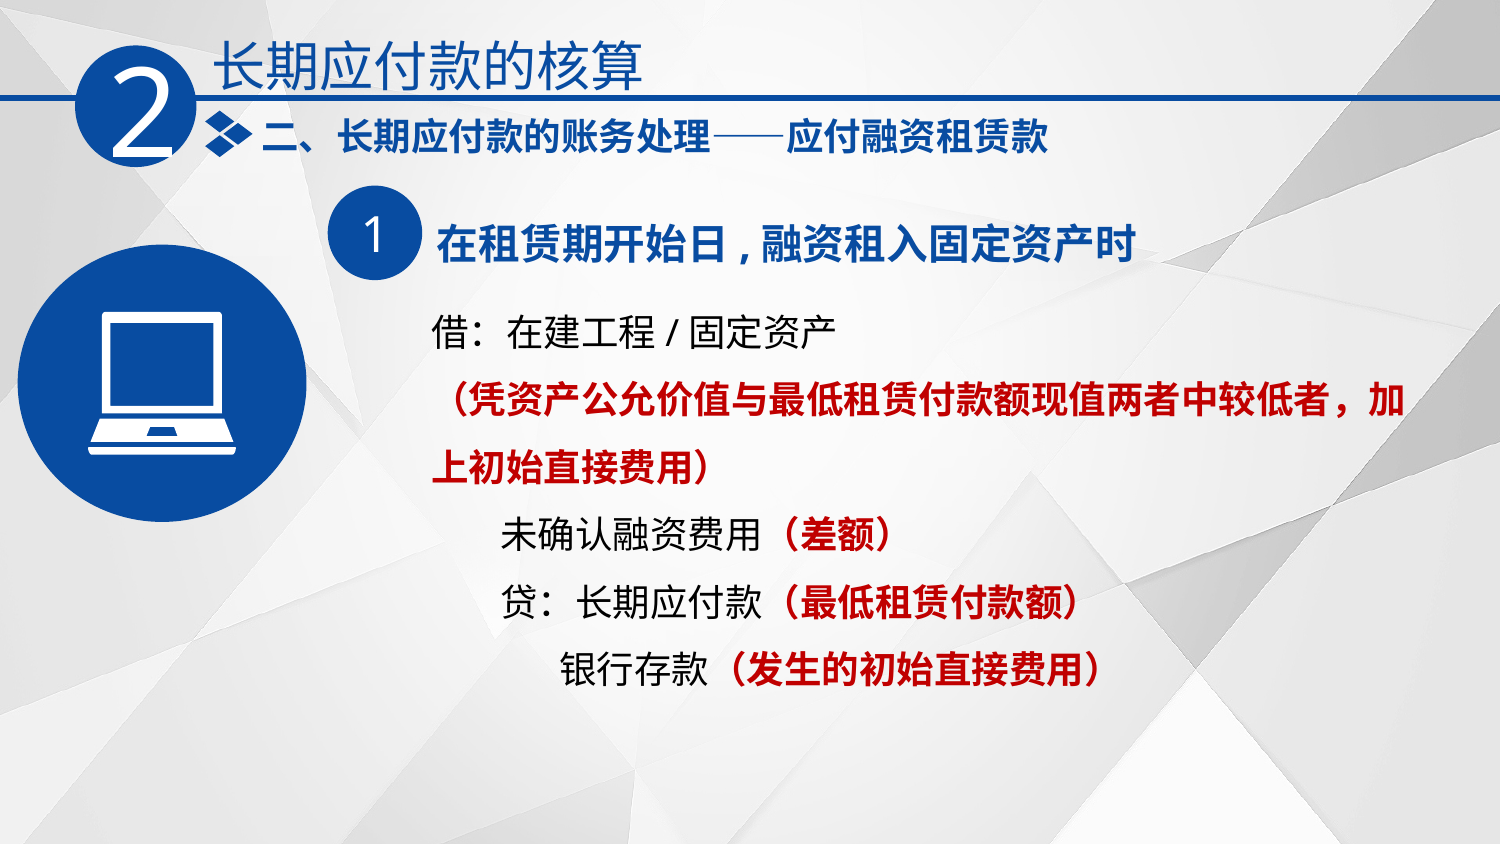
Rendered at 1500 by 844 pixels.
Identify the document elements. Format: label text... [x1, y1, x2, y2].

text_box [75, 74, 84, 97]
text_box 长期应付款的核算 [198, 37, 817, 92]
picture [0, 0, 1500, 95]
text_box [223, 122, 253, 145]
text_box 2 [84, 107, 203, 171]
text_box 借：在建工程/固定资产 （凭资产公允价值与最低租赁付款额现值两者中较低者，加上初始直接费用） 未确认融资费用（差额） 贷：长期应付款（最低租赁付款额） 银行存款（发生的初始直接费用） [416, 279, 1423, 699]
picture [0, 101, 1500, 844]
text_box [205, 110, 235, 133]
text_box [17, 244, 307, 523]
text_box [205, 135, 235, 158]
text_box 2 [84, 45, 203, 97]
text_box [75, 107, 84, 138]
text_box 在租赁期开始日,融资租入固定资产时 [422, 185, 1500, 276]
text_box 二、长期应付款的账务处理——应付融资租赁款 [248, 107, 1062, 164]
text_box 1 [327, 185, 422, 281]
